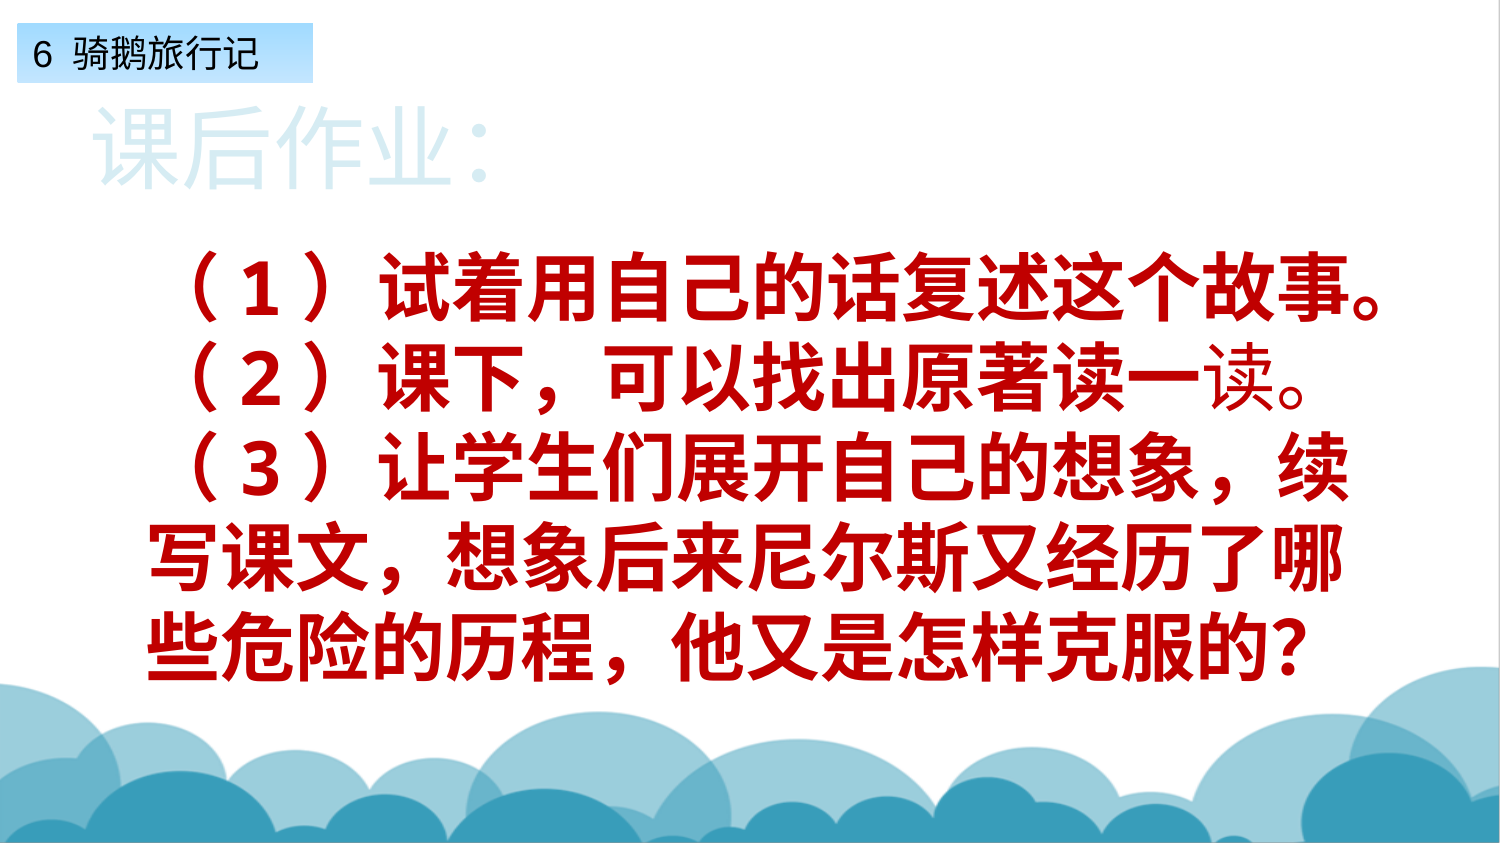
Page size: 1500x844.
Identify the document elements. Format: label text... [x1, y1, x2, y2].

text_box 课后作业： [75, 82, 585, 208]
text_box （1）试着用自己的话复述这个故事。 （2）课下，可以找出原著读一读。 （3）让学生们展开自己的想象，续写课文，想象后来尼尔斯又经历了哪些危险的历程，他又是怎样克服的？ [130, 232, 1406, 698]
picture [0, 0, 1500, 844]
